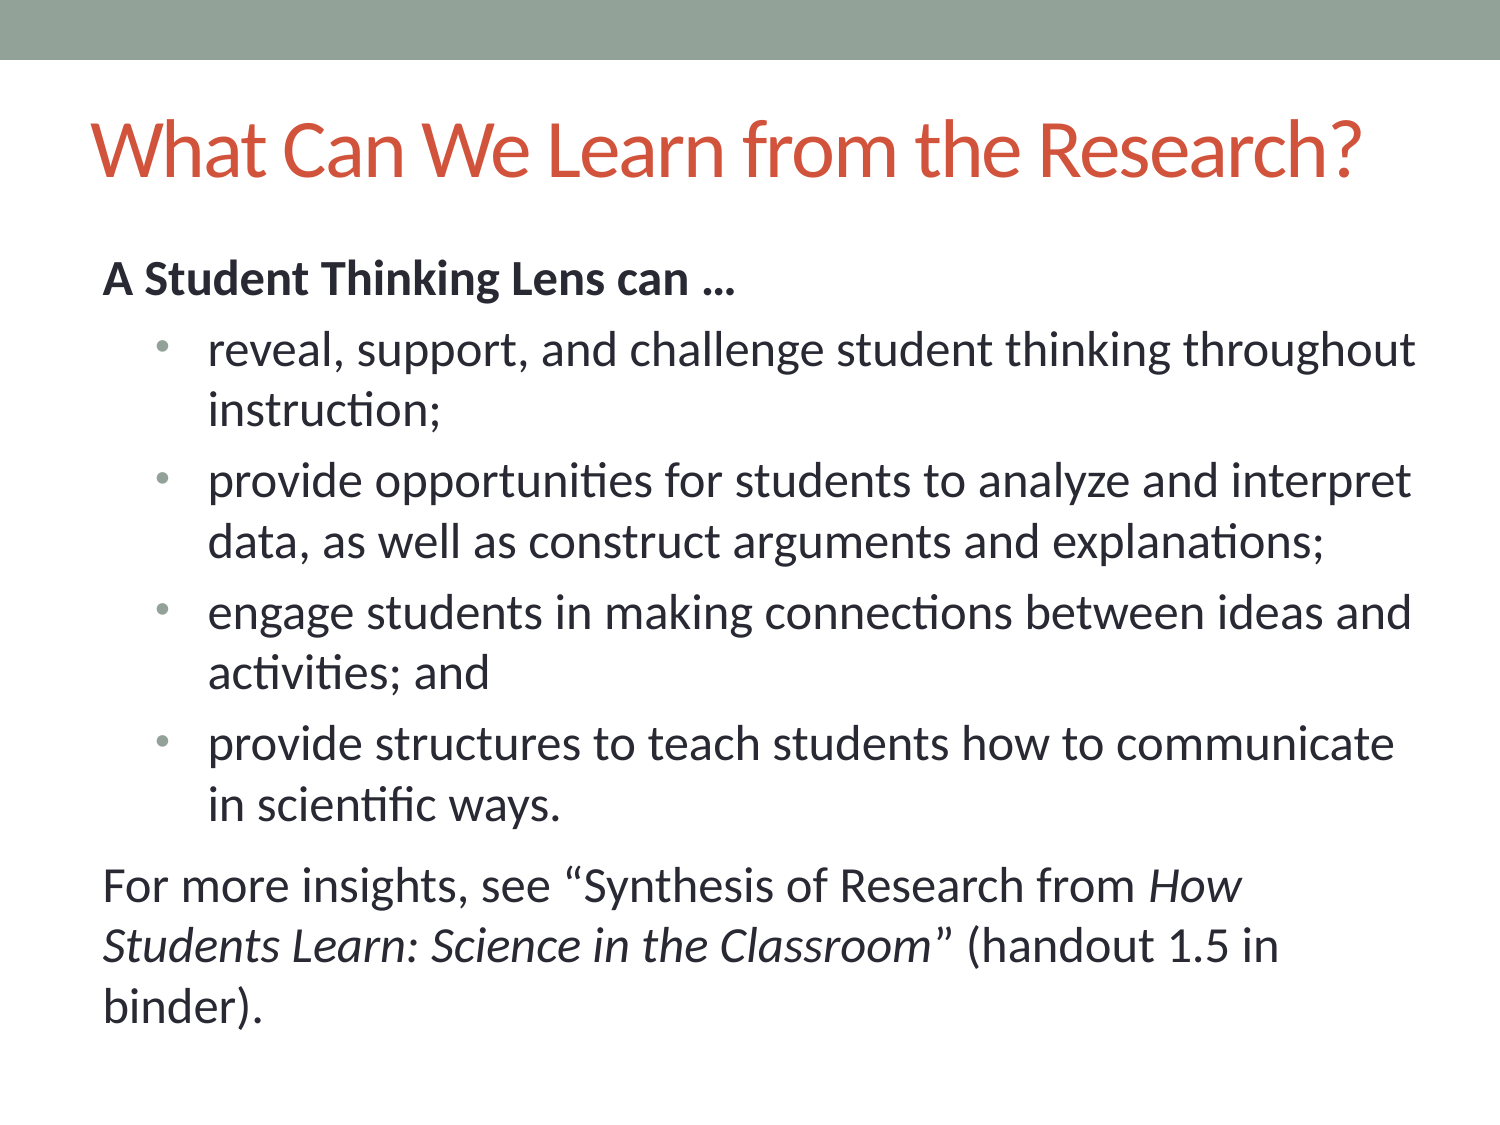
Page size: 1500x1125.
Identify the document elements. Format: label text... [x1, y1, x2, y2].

list A Student Thinking Lens can … reveal, support, and challenge student thinking throughout instruction; provide opportunities for students to analyze and interpret data, as well as construct arguments and explanations; engage students in making connections between ideas and activities; and provide structures to teach students how to communicate in scientific ways. For more insights, see “Synthesis of Research from How Students Learn: Science in the Classroom” (handout 1.5 in binder). [87, 237, 1438, 1075]
title What Can We Learn from the Research? [75, 62, 1425, 225]
